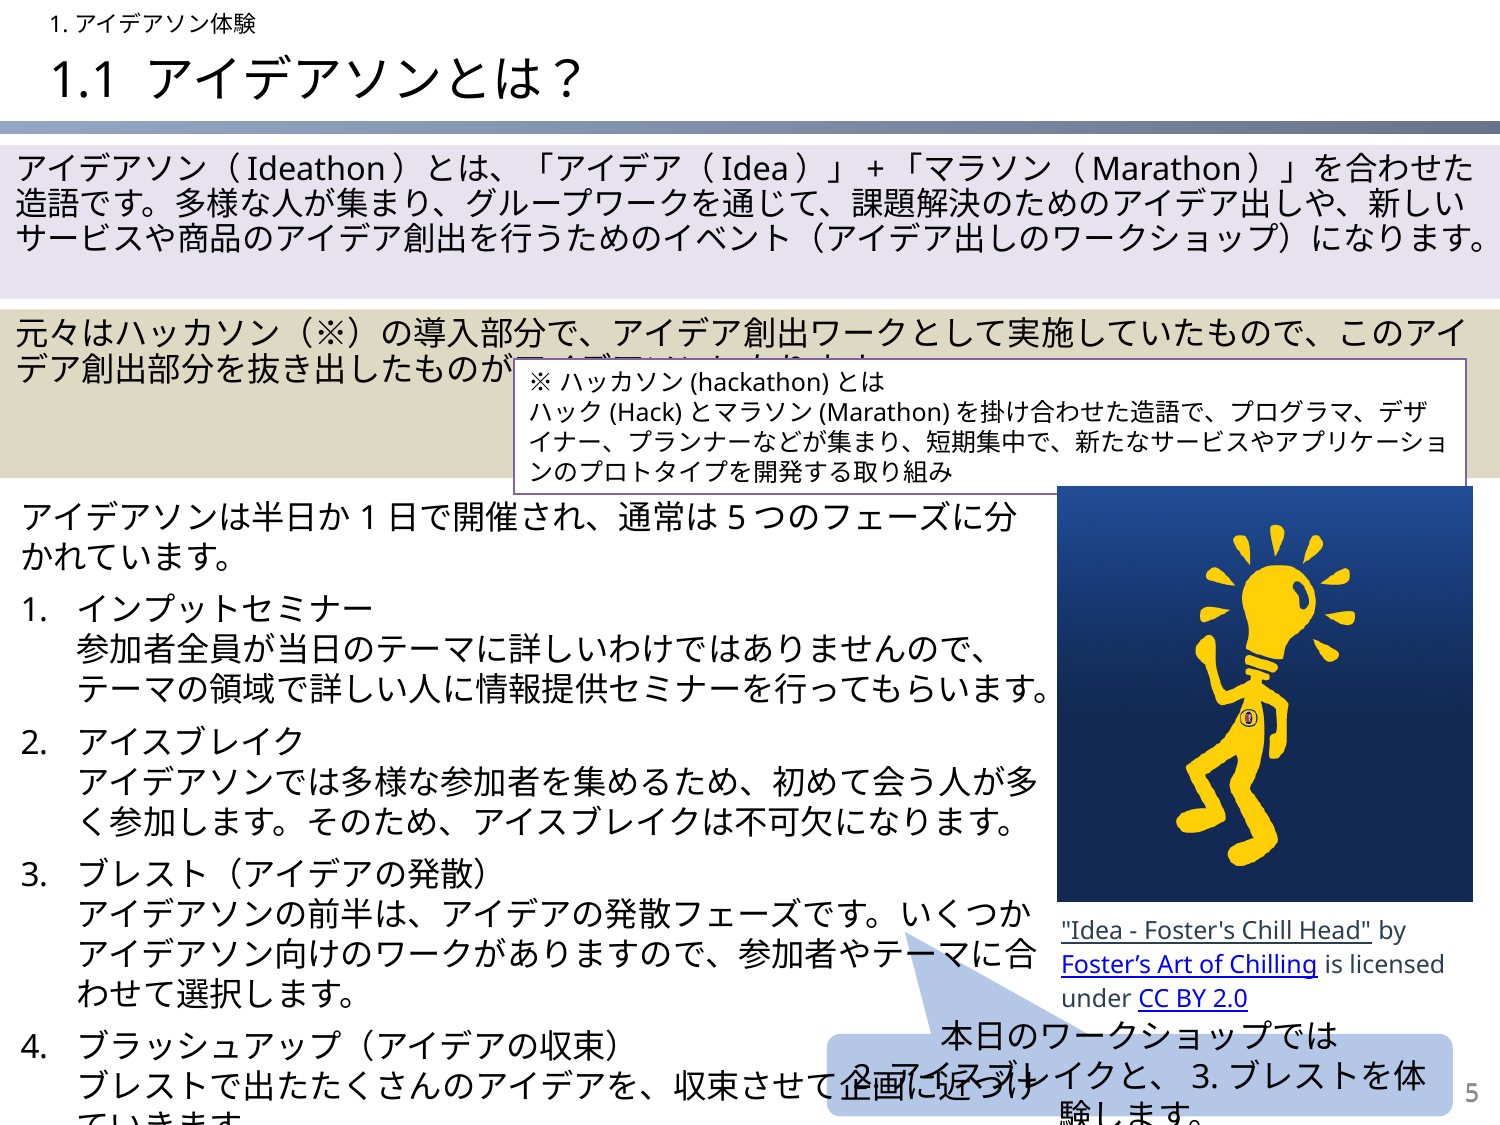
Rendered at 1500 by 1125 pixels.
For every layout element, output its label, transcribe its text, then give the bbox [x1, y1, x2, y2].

list 元々はハッカソン（※）の導入部分で、アイデア創出ワークとして実施していたもので、このアイデア創出部分を抜き出したものがアイデアソンになります。 [0, 309, 1500, 479]
title 1.1 アイデアソンとは？ [34, 46, 1275, 116]
text_box "Idea - Foster's Chill Head" by Foster’s Art of Chilling is licensed under CC BY 2.0 [1046, 907, 1462, 1025]
text_box アイデアソンは半日か1日で開催され、通常は5つのフェーズに分かれています。 インプットセミナー 参加者全員が当日のテーマに詳しいわけではありませんので、テーマの領域で詳しい人に情報提供セミナーを行ってもらいます。 アイスブレイク アイデアソンでは多様な参加者を集めるため、初めて会う人が多く参加します。そのため、アイスブレイクは不可欠になります。 ブレスト（アイデアの発散） アイデアソンの前半は、アイデアの発散フェーズです。いくつかアイデアソン向けのワークがありますので、参加者やテーマに合わせて選択します。 ブラッシュアップ（アイデアの収束） ブレストで出たたくさんのアイデアを、収束させて企画に近づけていきます。 発表 最後にチームでまとめたアイデアを発表してもらいます。 [5, 488, 1058, 1125]
list 1.アイデアソン体験 [34, 4, 1271, 41]
slide_number 5 [1411, 1070, 1495, 1118]
text_box ※ハッカソン(hackathon)とは ハック(Hack)とマラソン(Marathon)を掛け合わせた造語で、プログラマ、デザイナー、プランナーなどが集まり、短期集中で、新たなサービスやアプリケーションのプロトタイプを開発する取り組み [513, 358, 1467, 488]
picture [1057, 486, 1473, 902]
text_box 本日のワークショップでは 2.アイスブレイクと、3.ブレストを体験します。 [1058, 1025, 1454, 1118]
list アイデアソン（Ideathon）とは、「アイデア（Idea）」+「マラソン（Marathon）」を合わせた造語です。多様な人が集まり、グループワークを通じて、課題解決のためのアイデア出しや、新しいサービスや商品のアイデア創出を行うためのイベント（アイデア出しのワークショップ）になります。 [0, 145, 1500, 299]
